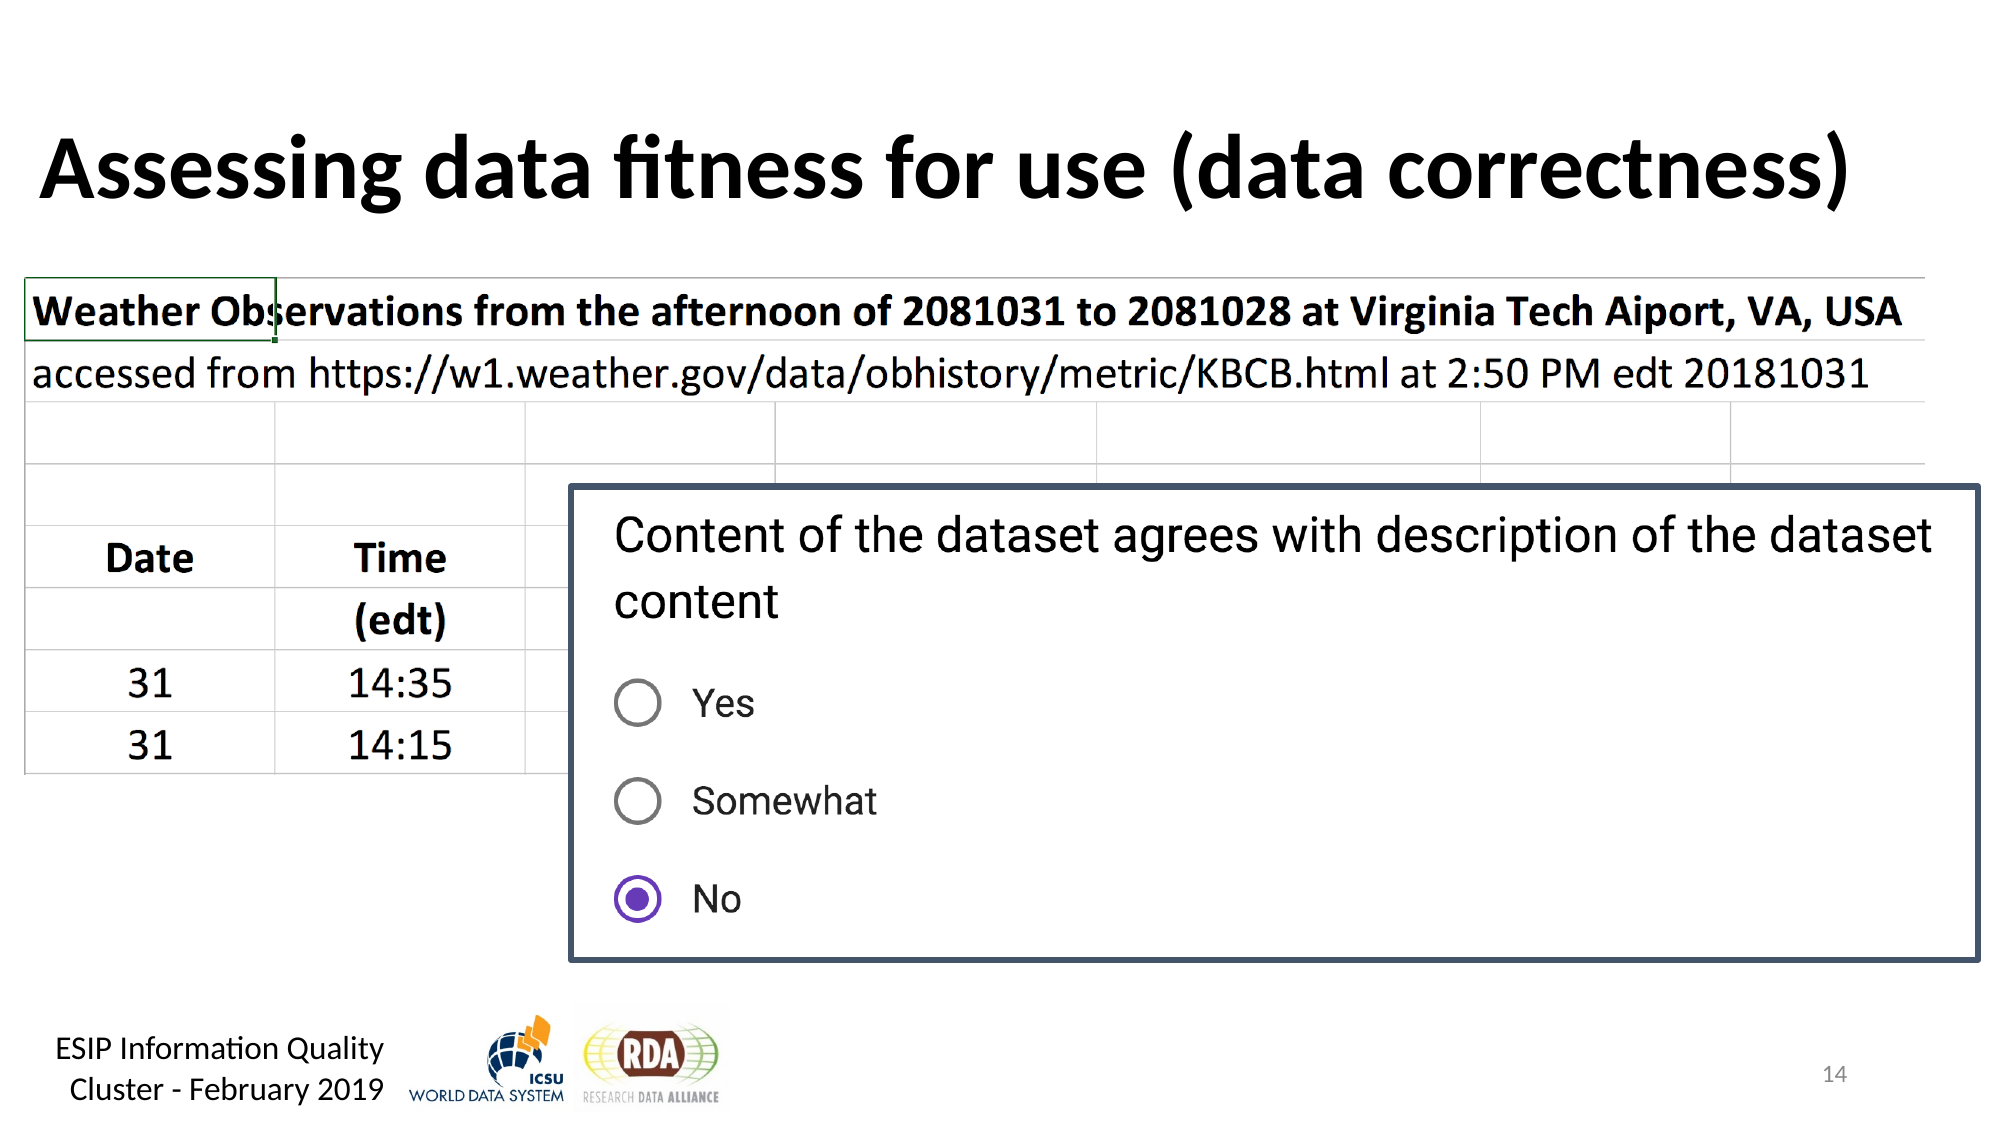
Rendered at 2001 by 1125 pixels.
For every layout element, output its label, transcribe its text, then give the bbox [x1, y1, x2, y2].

picture [24, 277, 1976, 957]
text_box ESIP Information Quality Cluster - February 2019 [17, 1019, 393, 1075]
slide_number 14 [1412, 1042, 1863, 1103]
picture [398, 1003, 729, 1113]
title Assessing data fitness for use (data correctness) [24, 59, 1975, 278]
